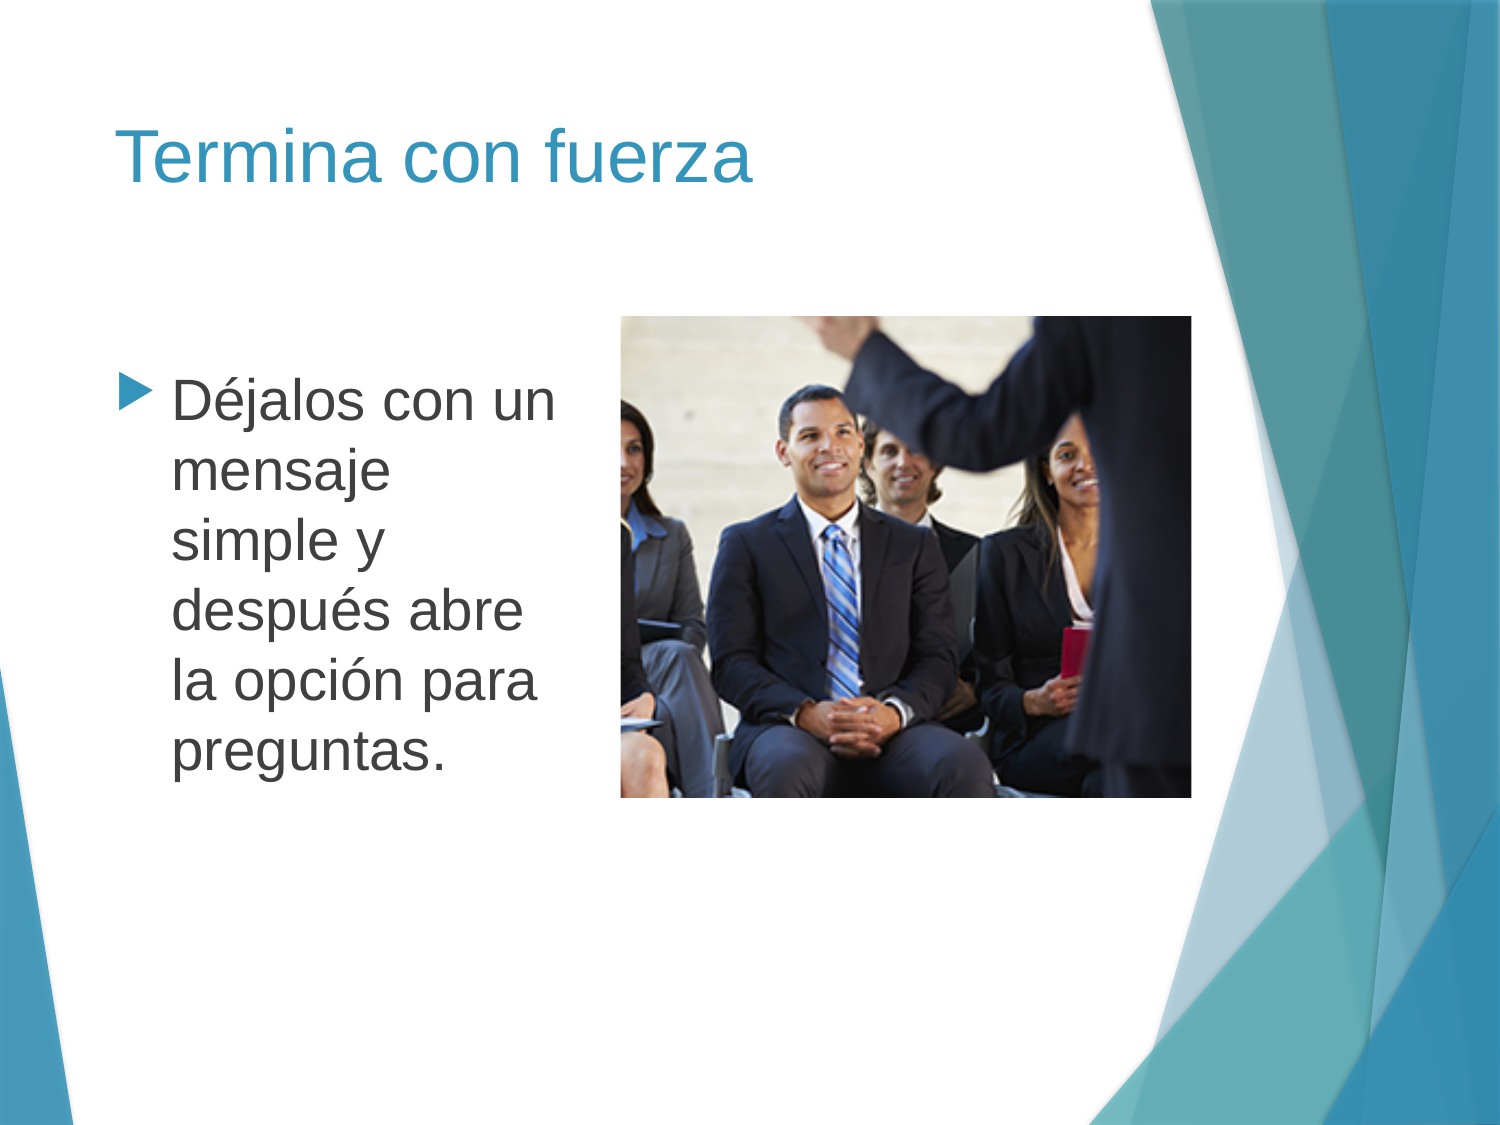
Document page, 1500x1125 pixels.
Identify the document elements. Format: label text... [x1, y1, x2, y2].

title Termina con fuerza [99, 99, 1142, 317]
picture [620, 316, 1192, 798]
list Déjalos con un mensaje simple y después abre la opción para preguntas. [99, 354, 585, 822]
